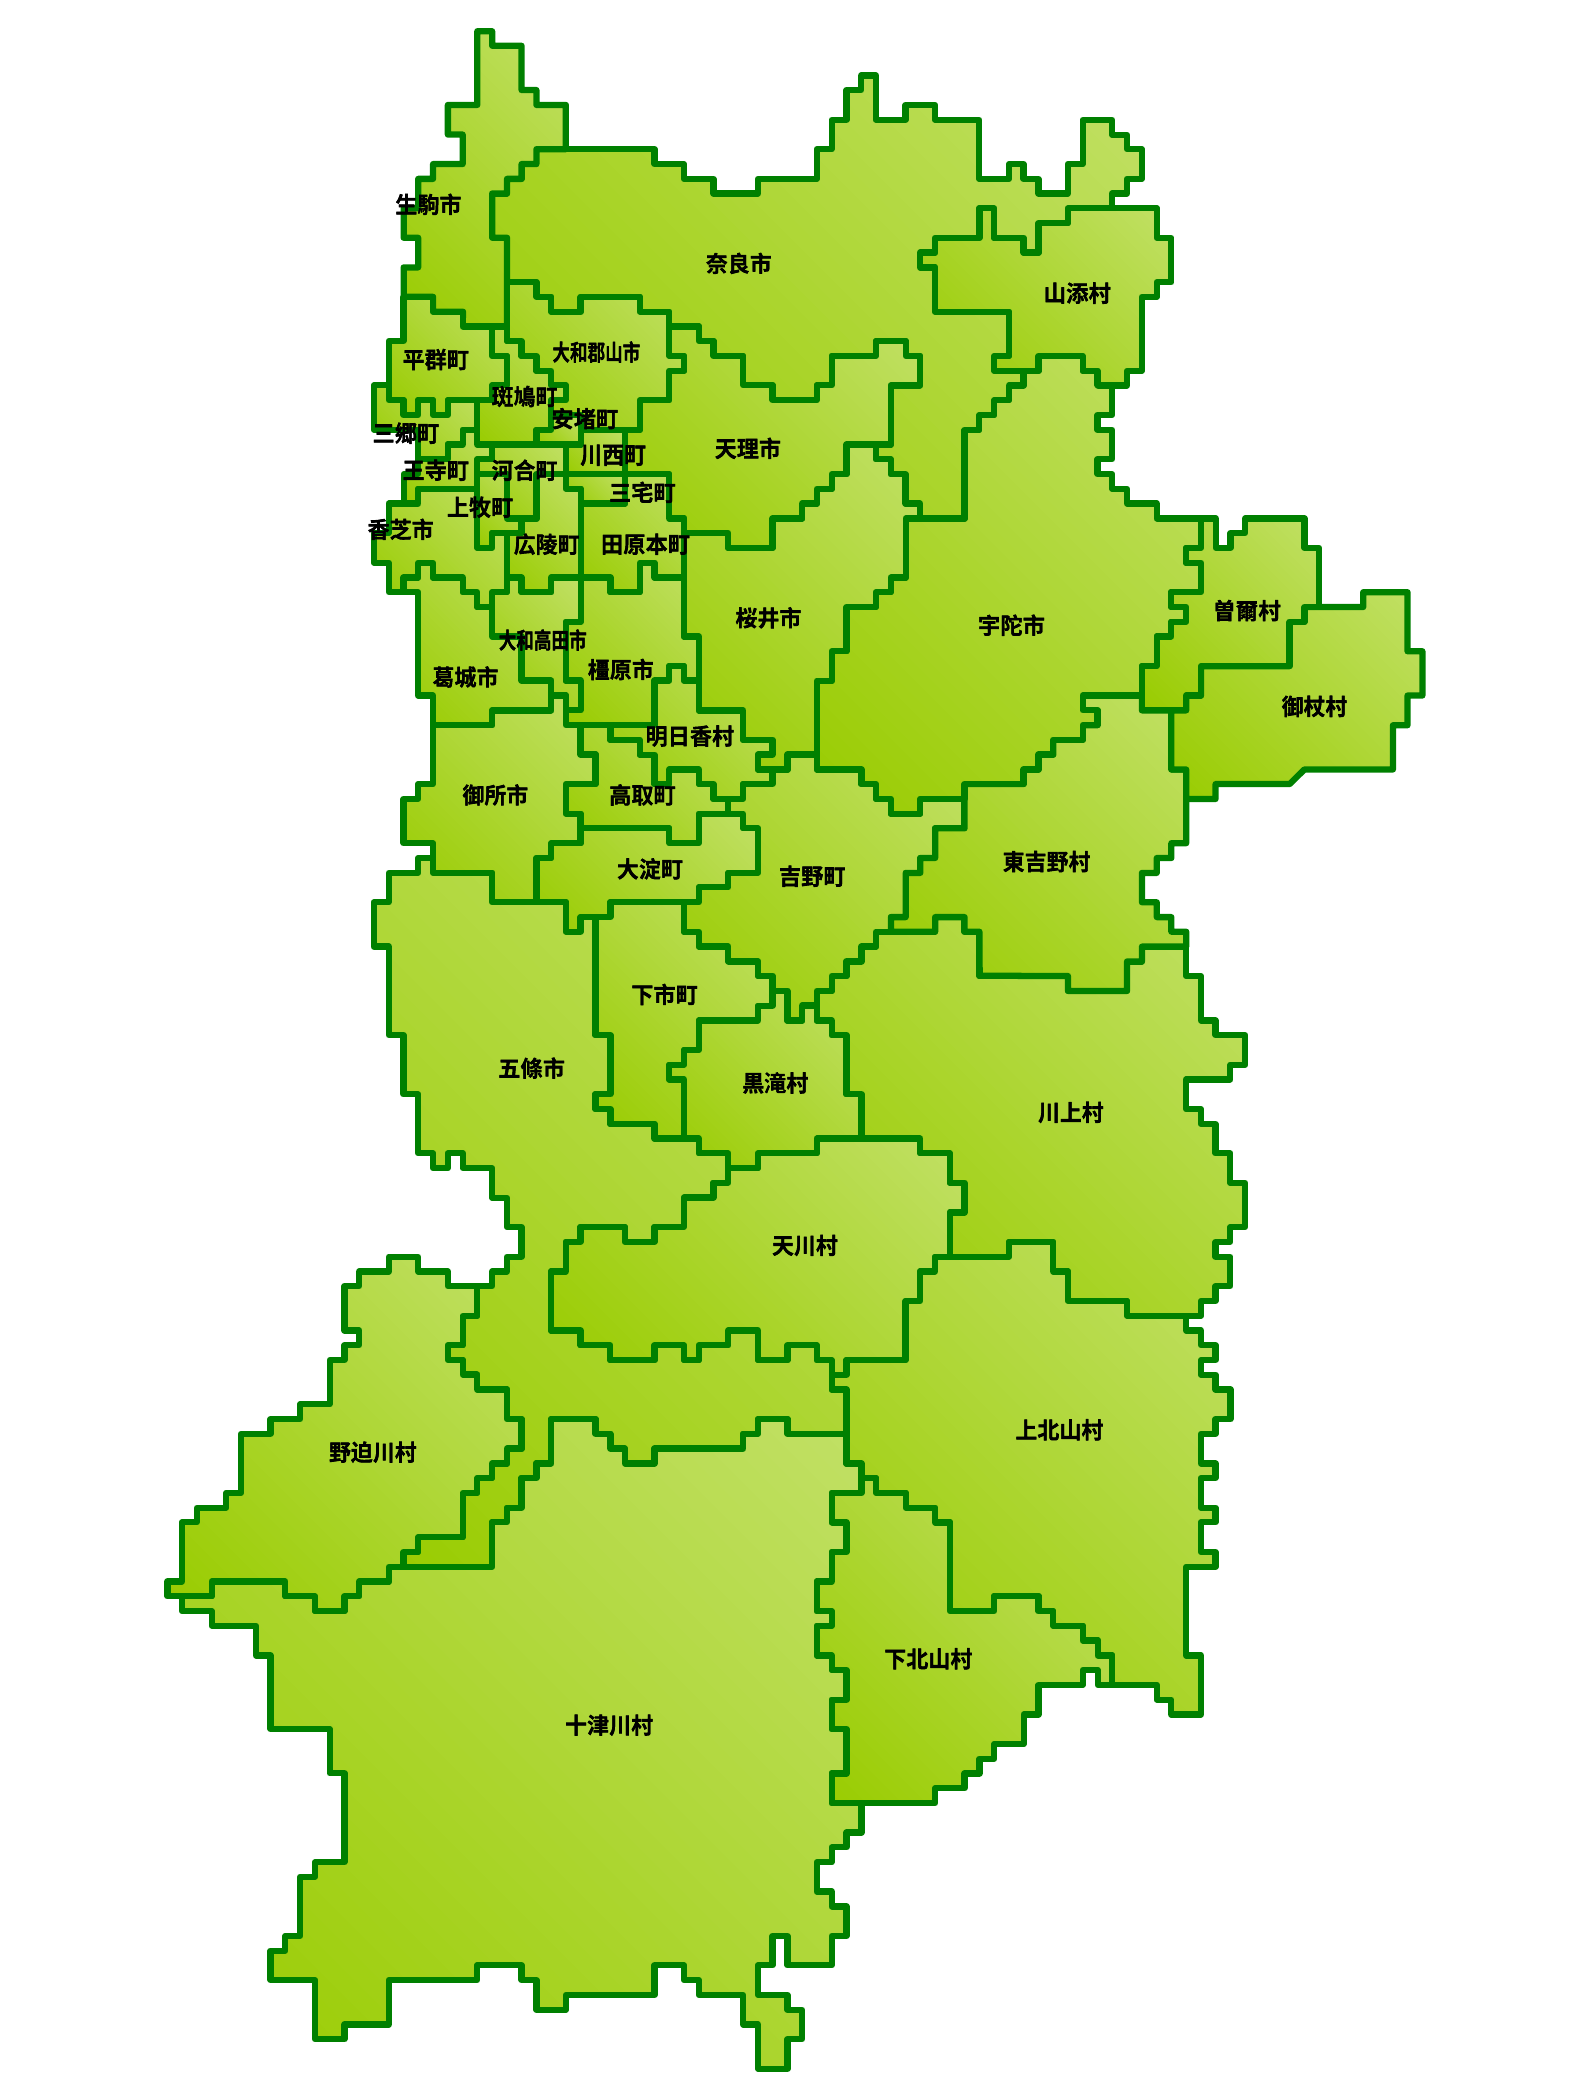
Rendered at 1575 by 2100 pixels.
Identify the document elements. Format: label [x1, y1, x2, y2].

text_box [885, 1647, 973, 1670]
text_box [499, 628, 587, 652]
text_box [432, 665, 499, 689]
text_box [587, 658, 654, 681]
text_box [447, 496, 513, 519]
text_box [979, 614, 1045, 637]
text_box [499, 1056, 565, 1080]
text_box [513, 533, 580, 556]
text_box [602, 533, 690, 556]
text_box [735, 606, 801, 630]
text_box [491, 459, 558, 482]
text_box [610, 783, 676, 807]
text_box [1215, 599, 1281, 622]
text_box [329, 1441, 417, 1464]
text_box [373, 422, 439, 445]
text_box [1281, 695, 1348, 718]
text_box [167, 30, 1423, 2069]
text_box [632, 983, 698, 1006]
text_box [1003, 850, 1091, 873]
text_box [742, 1071, 809, 1095]
text_box [617, 857, 683, 881]
text_box [395, 193, 462, 216]
text_box [462, 783, 528, 807]
text_box [1045, 281, 1111, 305]
text_box [403, 459, 469, 482]
text_box [646, 724, 734, 748]
text_box [552, 407, 618, 430]
text_box [552, 340, 640, 364]
text_box [491, 385, 558, 408]
text_box [580, 444, 646, 467]
text_box [1038, 1101, 1104, 1124]
text_box [705, 252, 772, 275]
text_box [403, 348, 469, 371]
text_box [565, 1713, 654, 1737]
text_box [772, 1234, 838, 1257]
text_box [367, 518, 434, 541]
text_box [779, 865, 846, 888]
text_box [610, 481, 676, 504]
text_box [715, 437, 781, 460]
text_box [1016, 1418, 1104, 1442]
